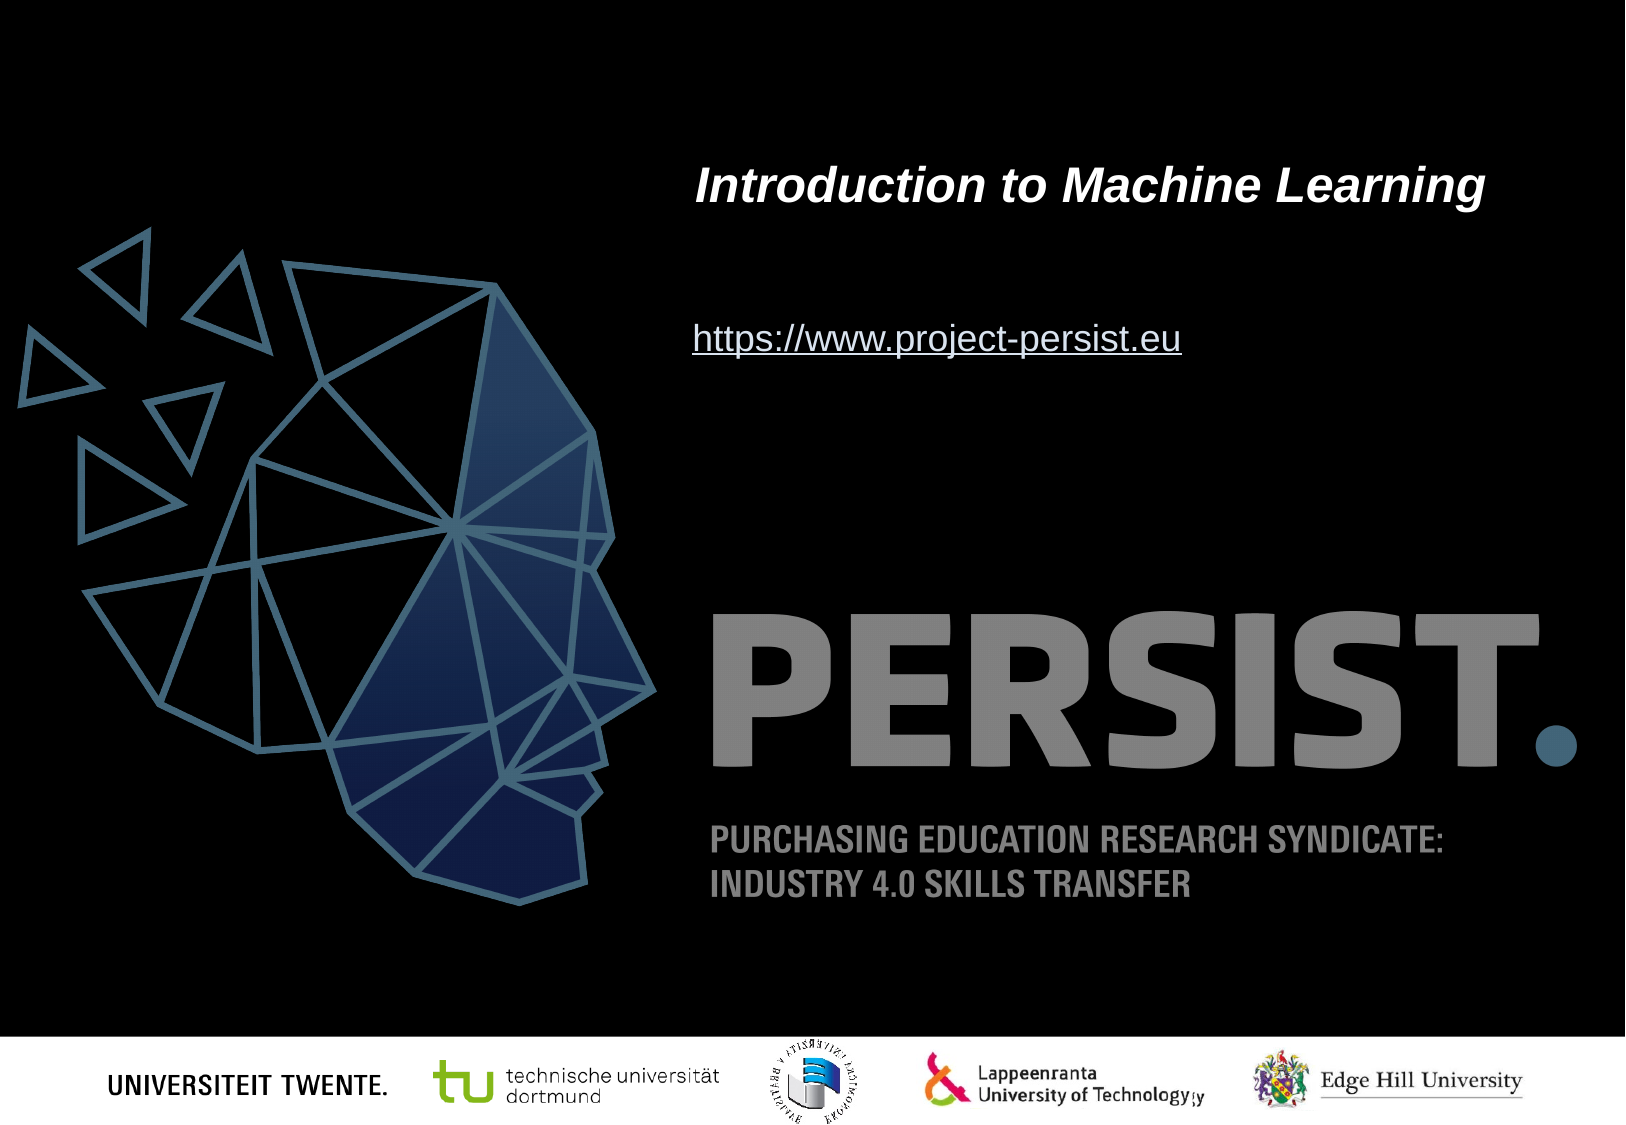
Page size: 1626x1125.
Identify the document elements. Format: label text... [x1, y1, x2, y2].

picture [17, 226, 1608, 919]
picture [916, 1049, 1208, 1109]
text_box https://www.project-persist.eu [677, 306, 1625, 366]
picture [770, 1039, 857, 1124]
picture [433, 1060, 719, 1103]
picture [1252, 1047, 1526, 1111]
picture [102, 1055, 394, 1109]
title Introduction to Machine Learning [694, 144, 1589, 220]
